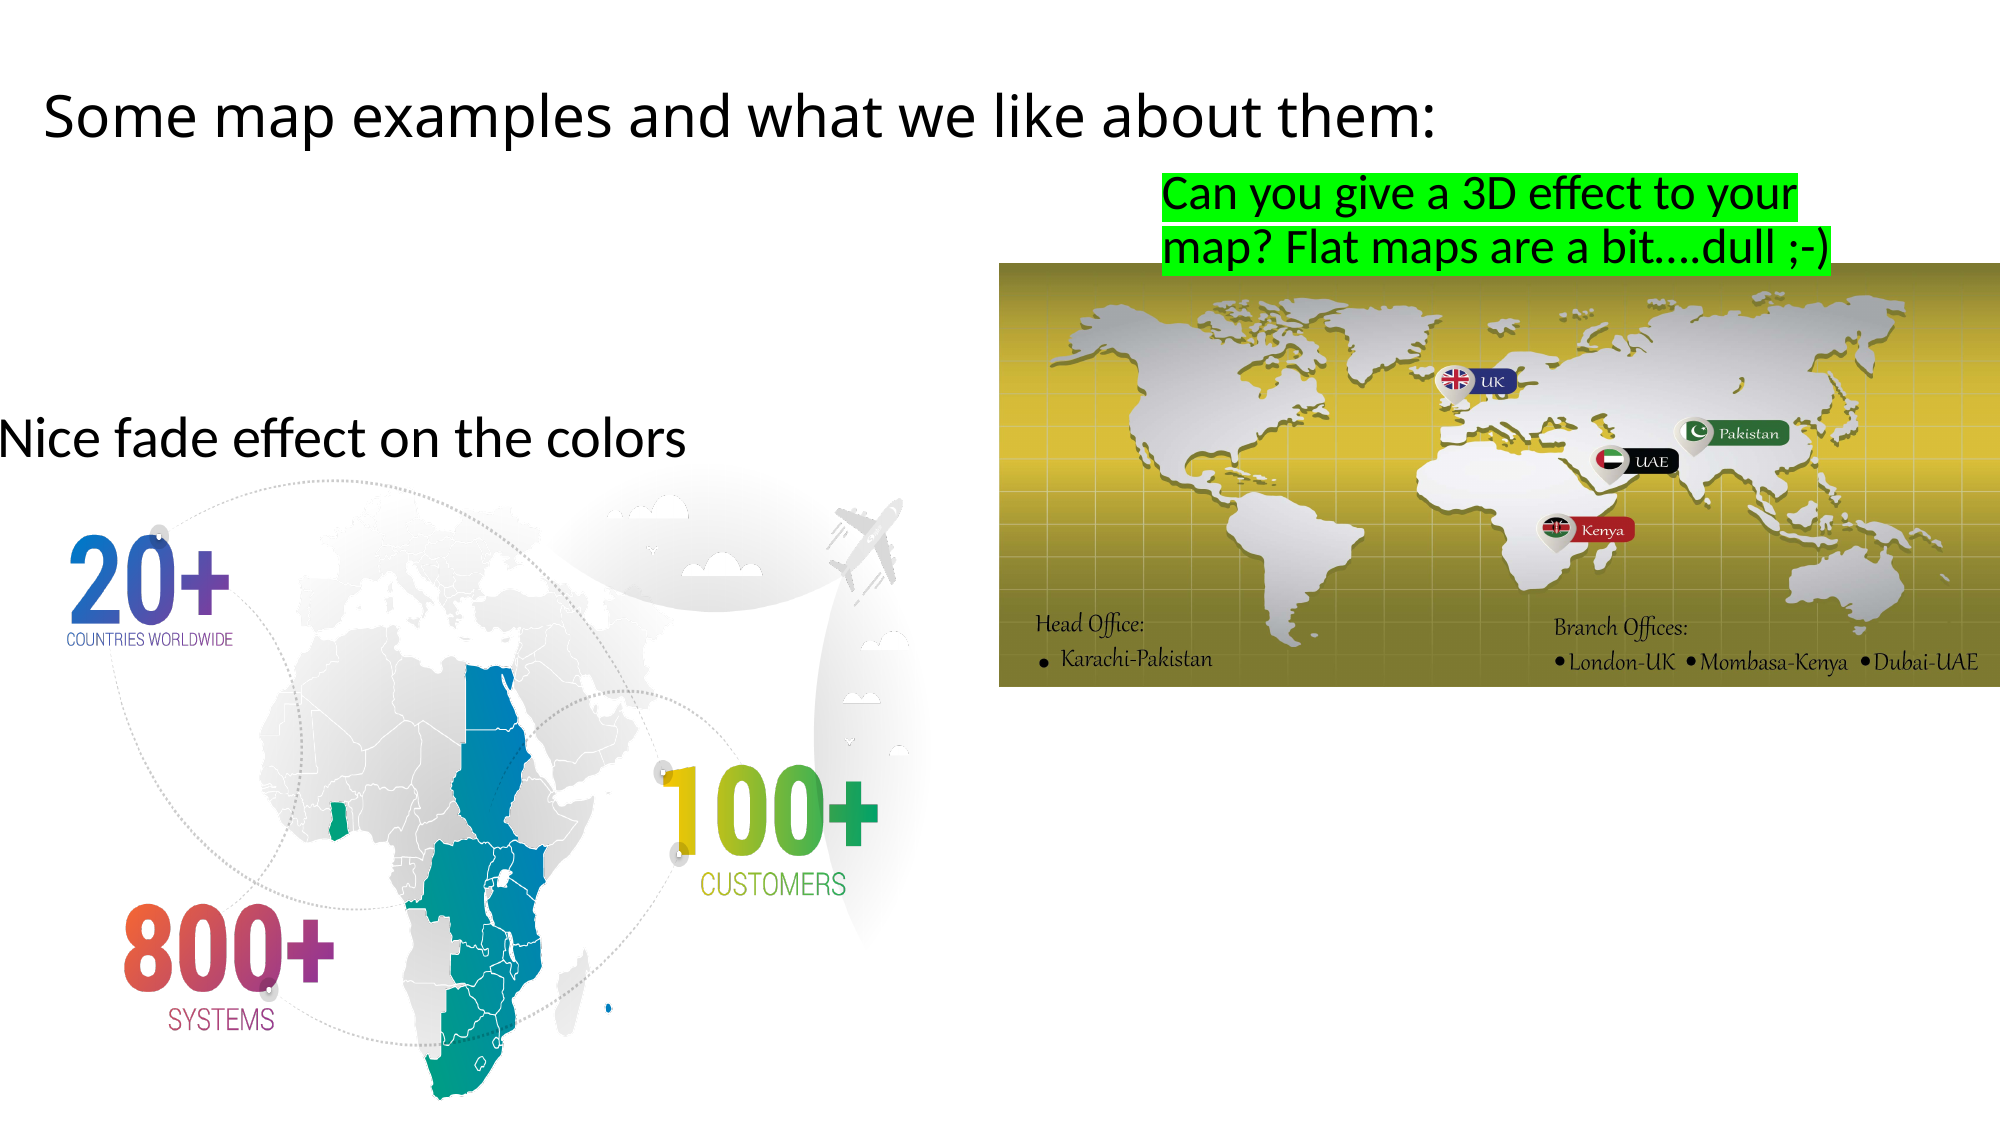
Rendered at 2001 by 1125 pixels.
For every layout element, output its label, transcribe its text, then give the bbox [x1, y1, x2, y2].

title Some map examples and what we like about them: [28, 9, 1754, 228]
picture [999, 263, 2000, 687]
text_box Can you give a 3D effect to your map? Flat maps are a bit….dull ;-) [1146, 159, 1893, 263]
picture [0, 460, 933, 1125]
list Nice fade effect on the colors [0, 399, 728, 460]
